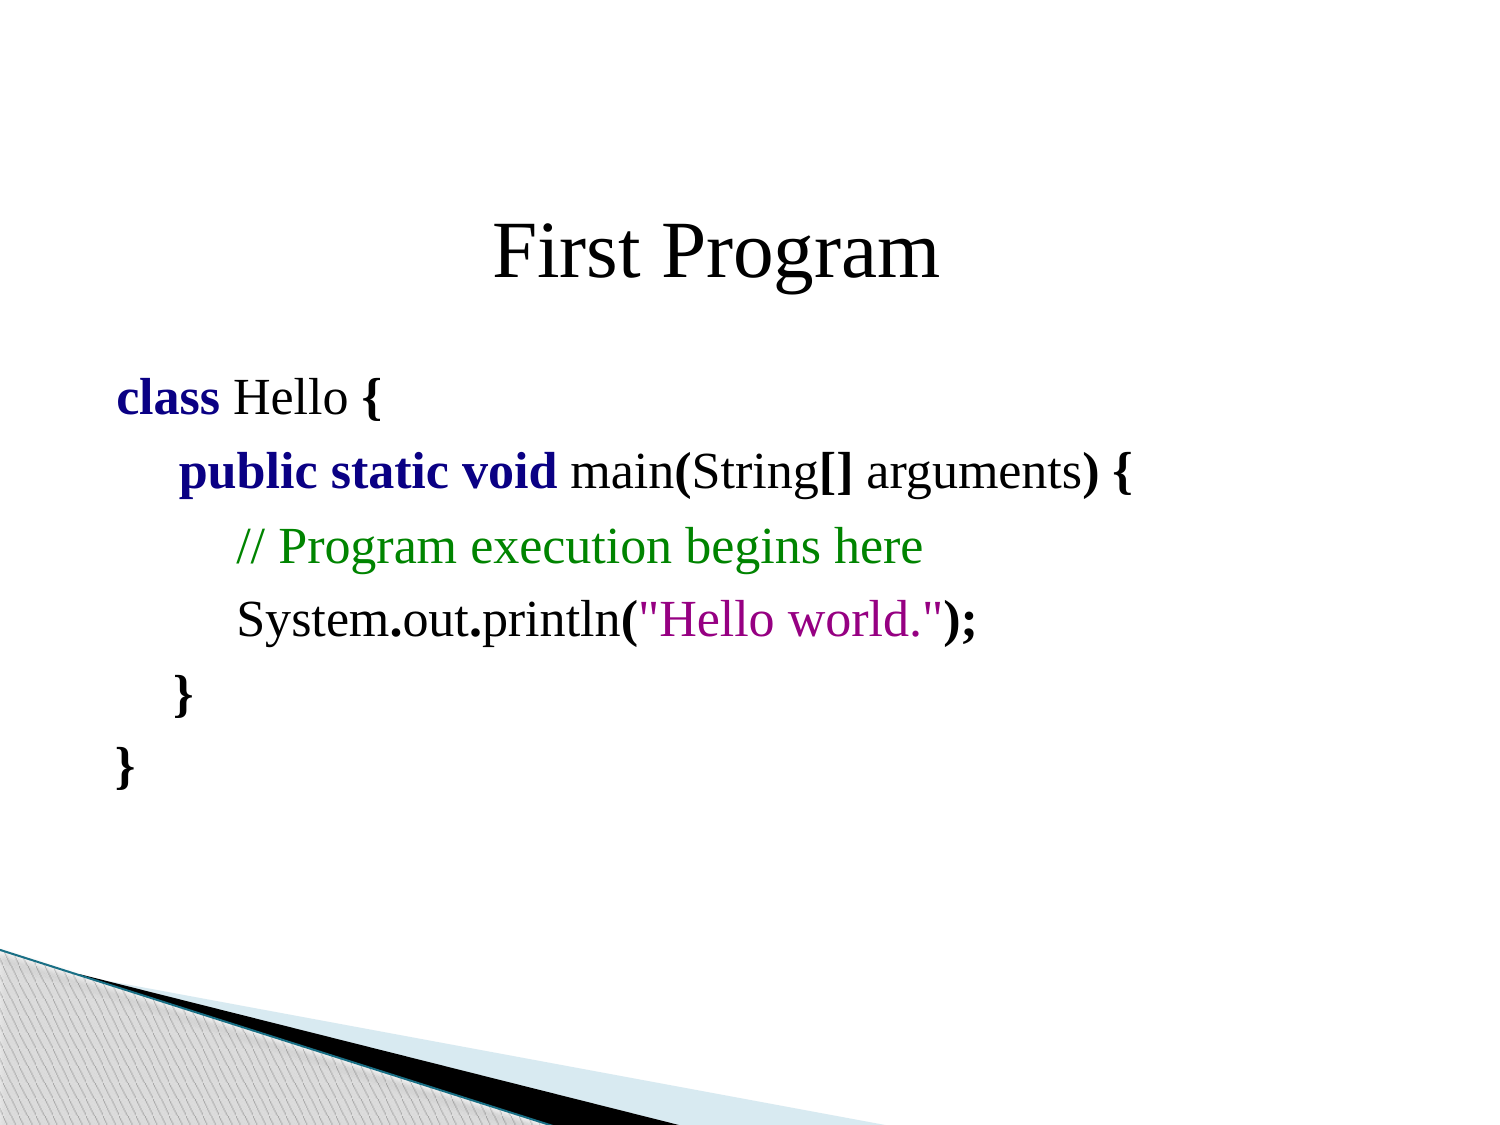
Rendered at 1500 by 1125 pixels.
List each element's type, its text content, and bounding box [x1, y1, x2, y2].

text_box // Program execution begins here System.out.println("Hello world."); [236, 523, 991, 654]
text_box class Hello { [116, 375, 396, 433]
text_box public static void main(String[] arguments) { [178, 448, 1146, 506]
text_box First Program [492, 213, 962, 301]
text_box } } [115, 670, 207, 802]
